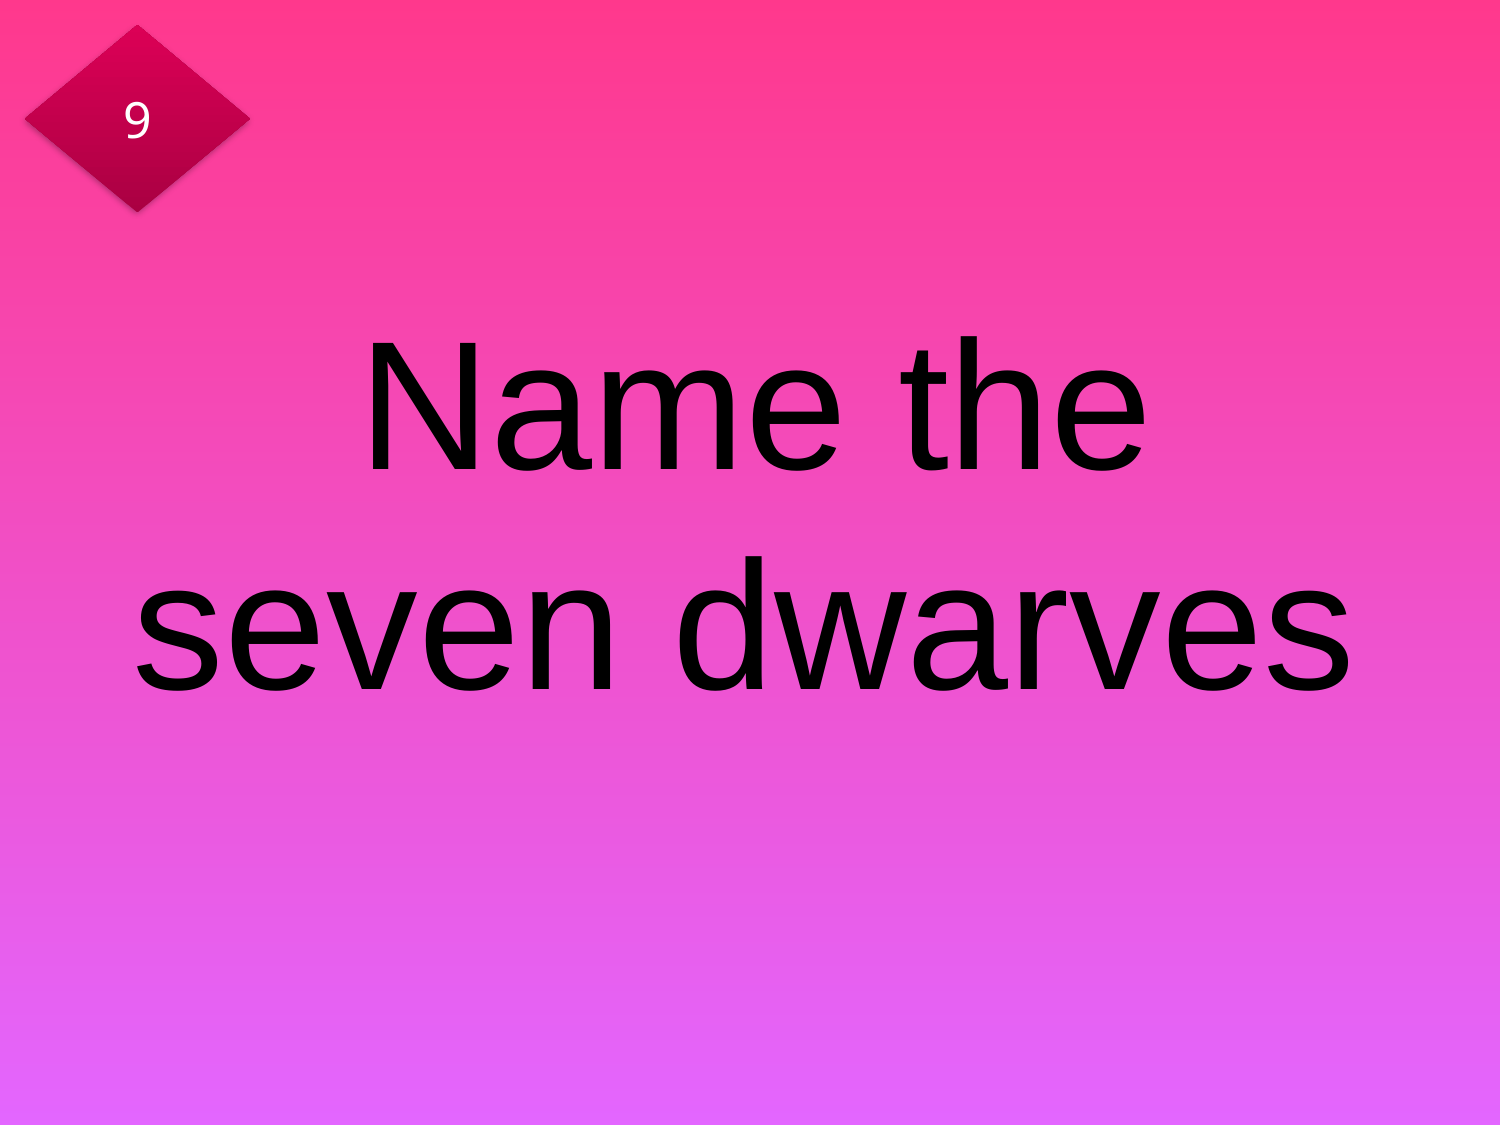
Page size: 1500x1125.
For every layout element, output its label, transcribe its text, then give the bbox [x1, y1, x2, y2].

title Name the seven dwarves [112, 137, 1401, 876]
text_box 9 [24, 24, 250, 213]
